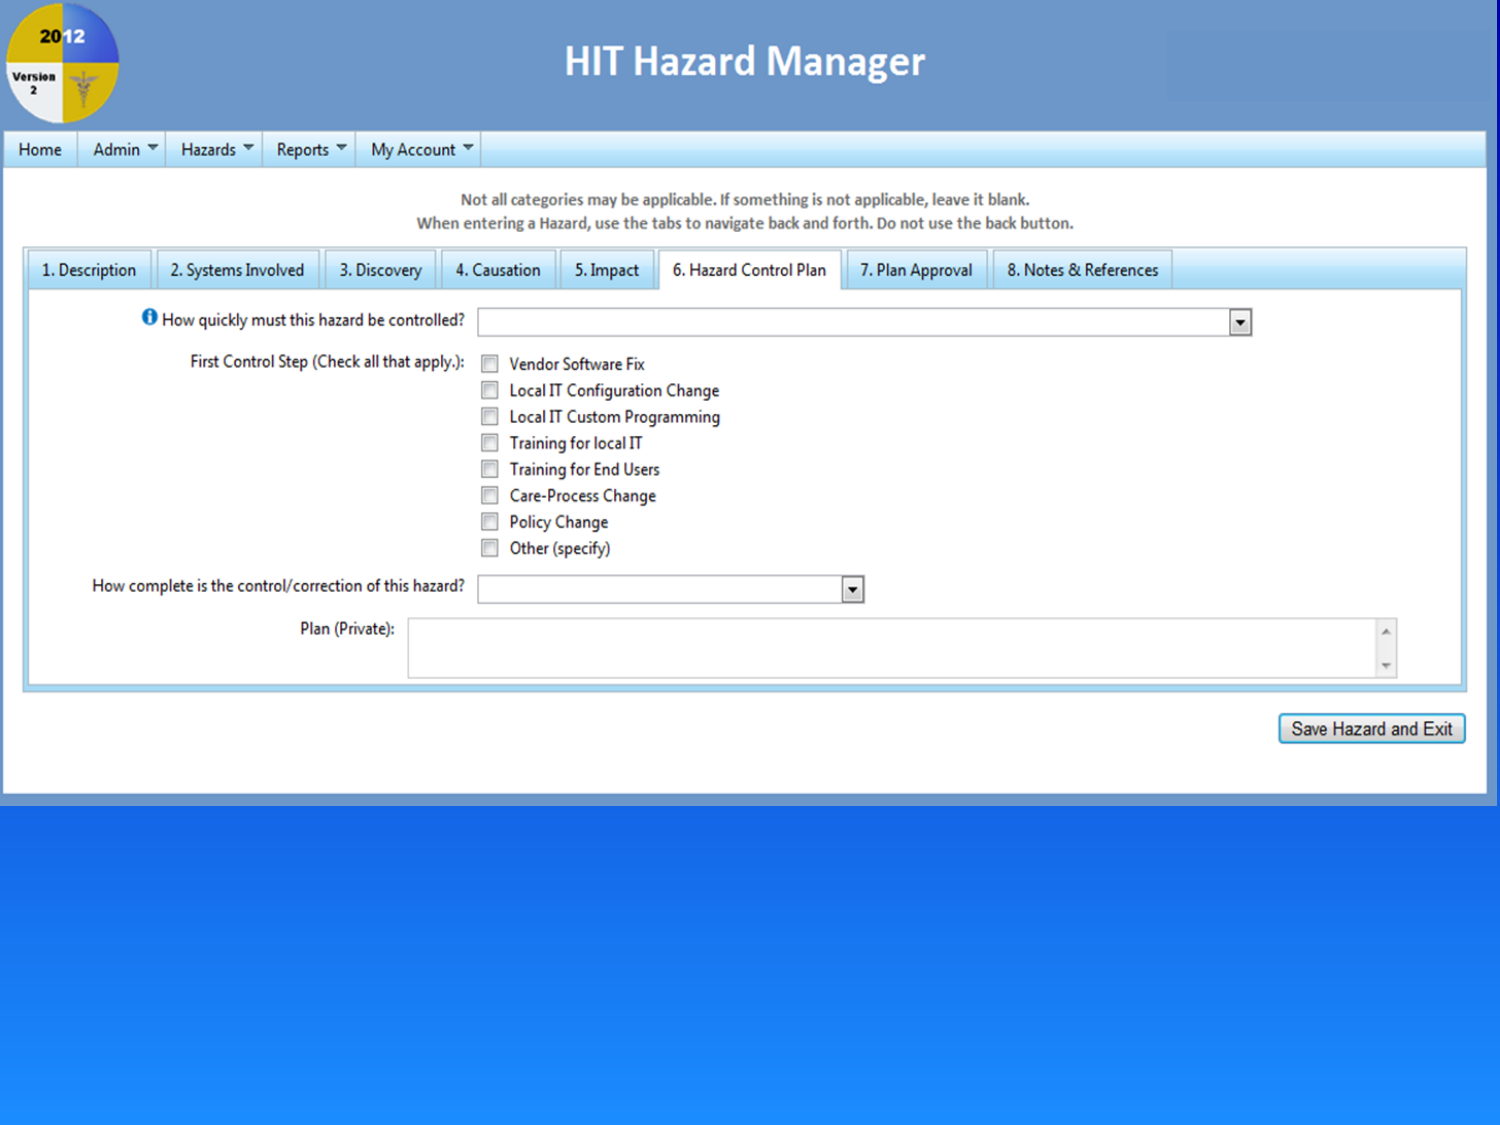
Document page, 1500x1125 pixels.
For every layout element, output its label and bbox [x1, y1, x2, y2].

picture [0, 0, 1497, 806]
